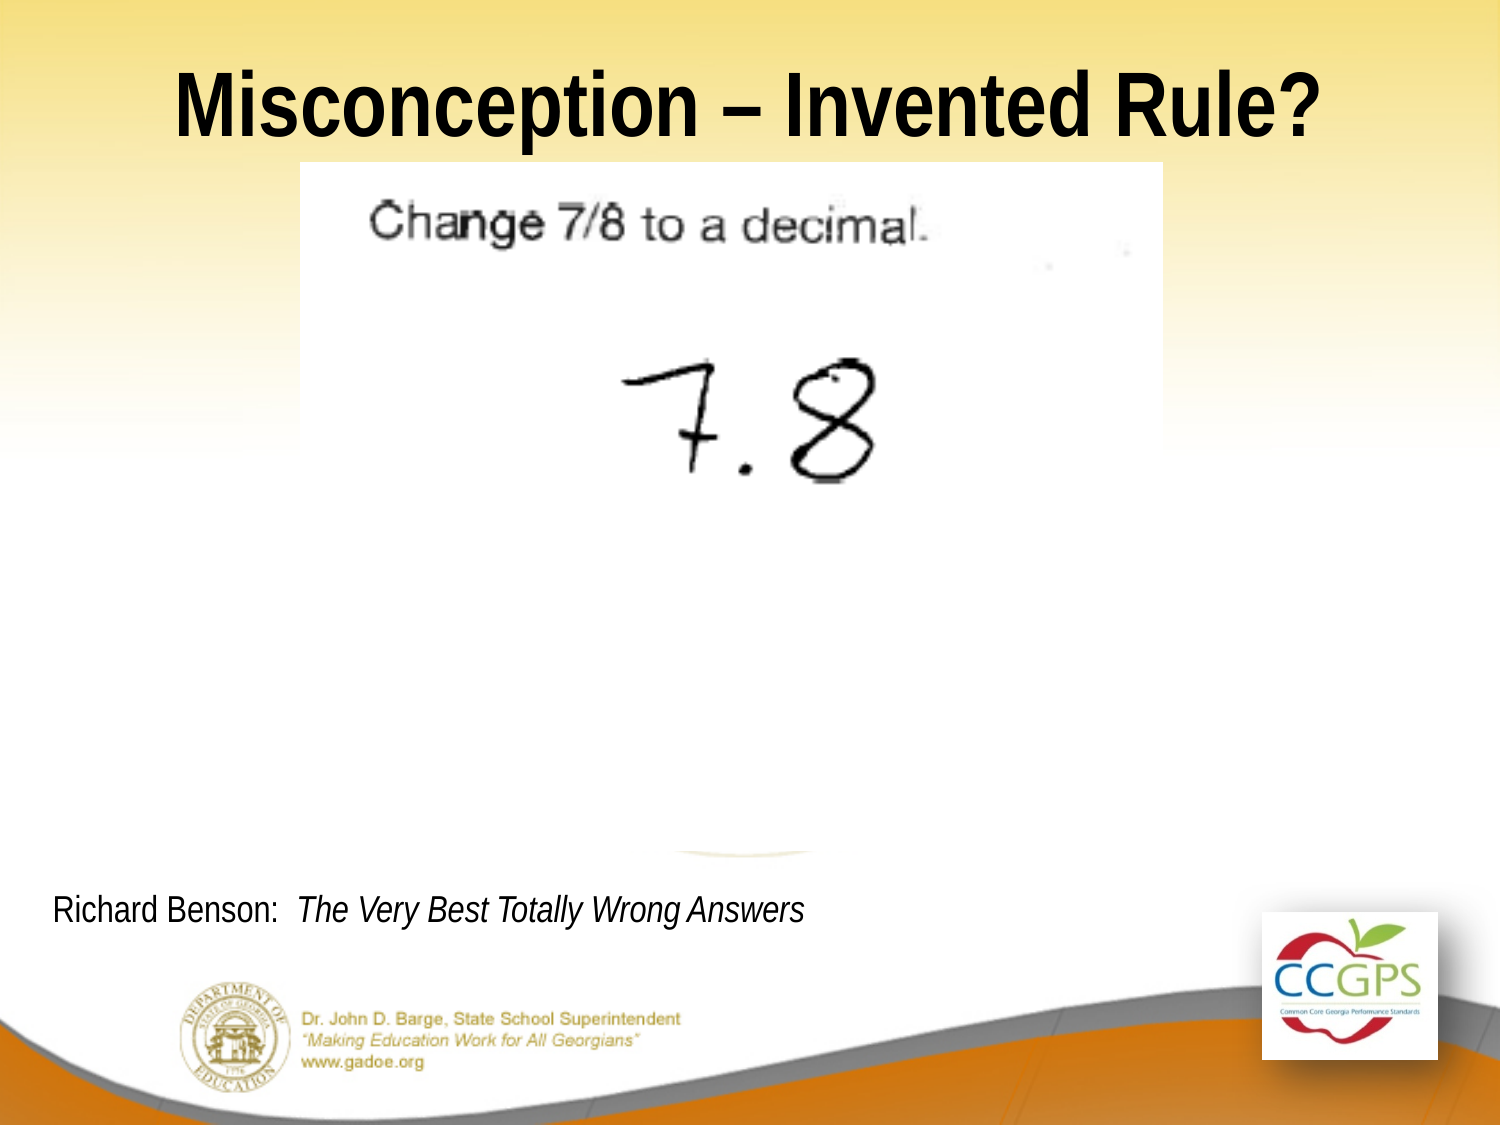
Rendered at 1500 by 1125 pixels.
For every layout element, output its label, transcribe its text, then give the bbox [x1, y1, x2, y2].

picture [0, 0, 1500, 1125]
title Misconception – Invented Rule? [112, 37, 1388, 163]
subtitle Richard Benson: The Very Best Totally Wrong Answers [37, 187, 1463, 1001]
